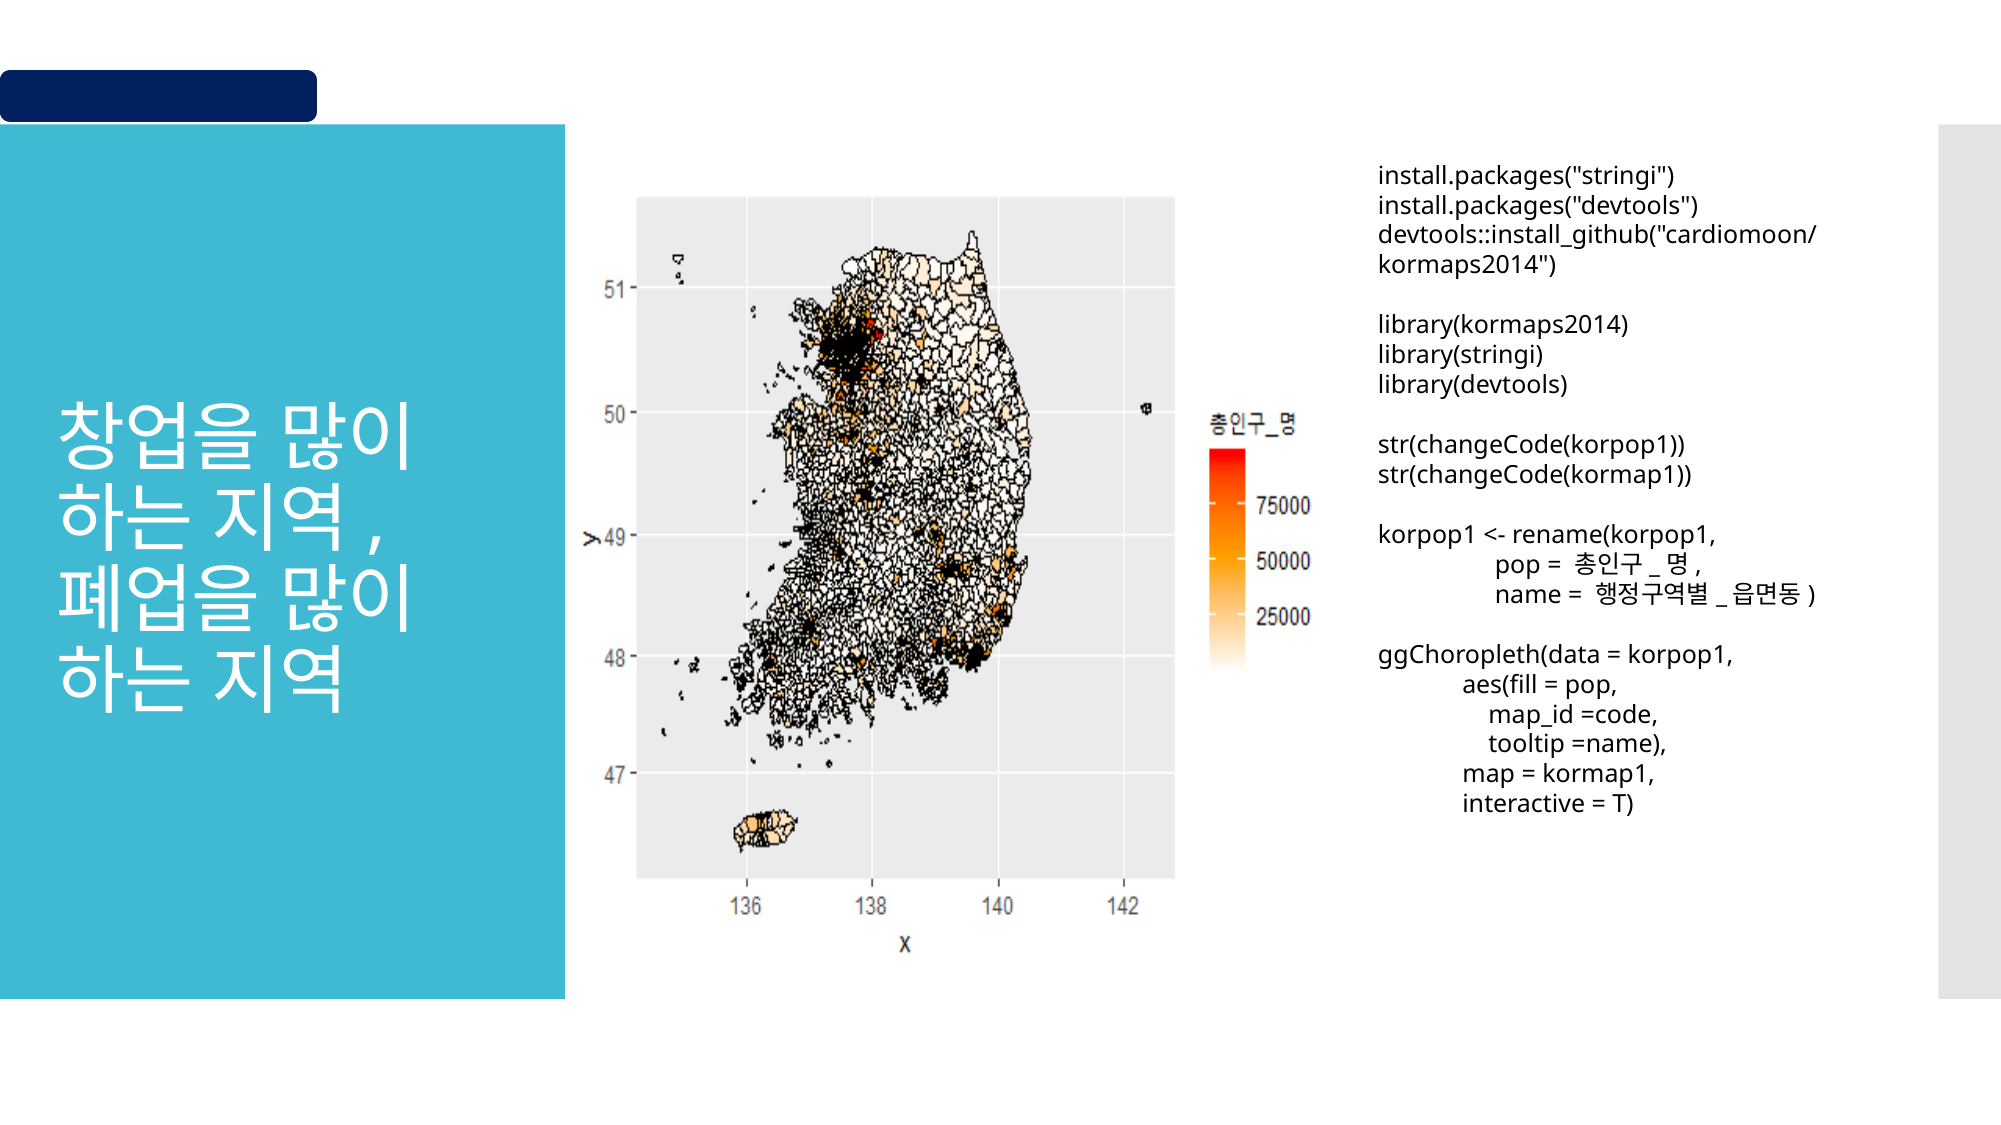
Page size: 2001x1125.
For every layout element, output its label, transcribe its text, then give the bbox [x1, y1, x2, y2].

picture [565, 30, 1367, 1125]
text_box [0, 69, 333, 123]
title 창업을 많이 하는 지역, 폐업을 많이 하는 지역 [41, 184, 525, 940]
text_box install.packages("stringi") install.packages("devtools") devtools::install_github("cardiomoon/kormaps2014") library(kormaps2014) library(stringi) library(devtools) str(changeCode(korpop1)) str(changeCode(kormap1)) korpop1 <- rename(korpop1, pop = 총인구_명, name = 행정구역별_읍면동) ggChoropleth(data = korpop1, aes(fill = pop, map_id =code, tooltip =name), map = kormap1, interactive = T) [1367, 121, 1901, 826]
